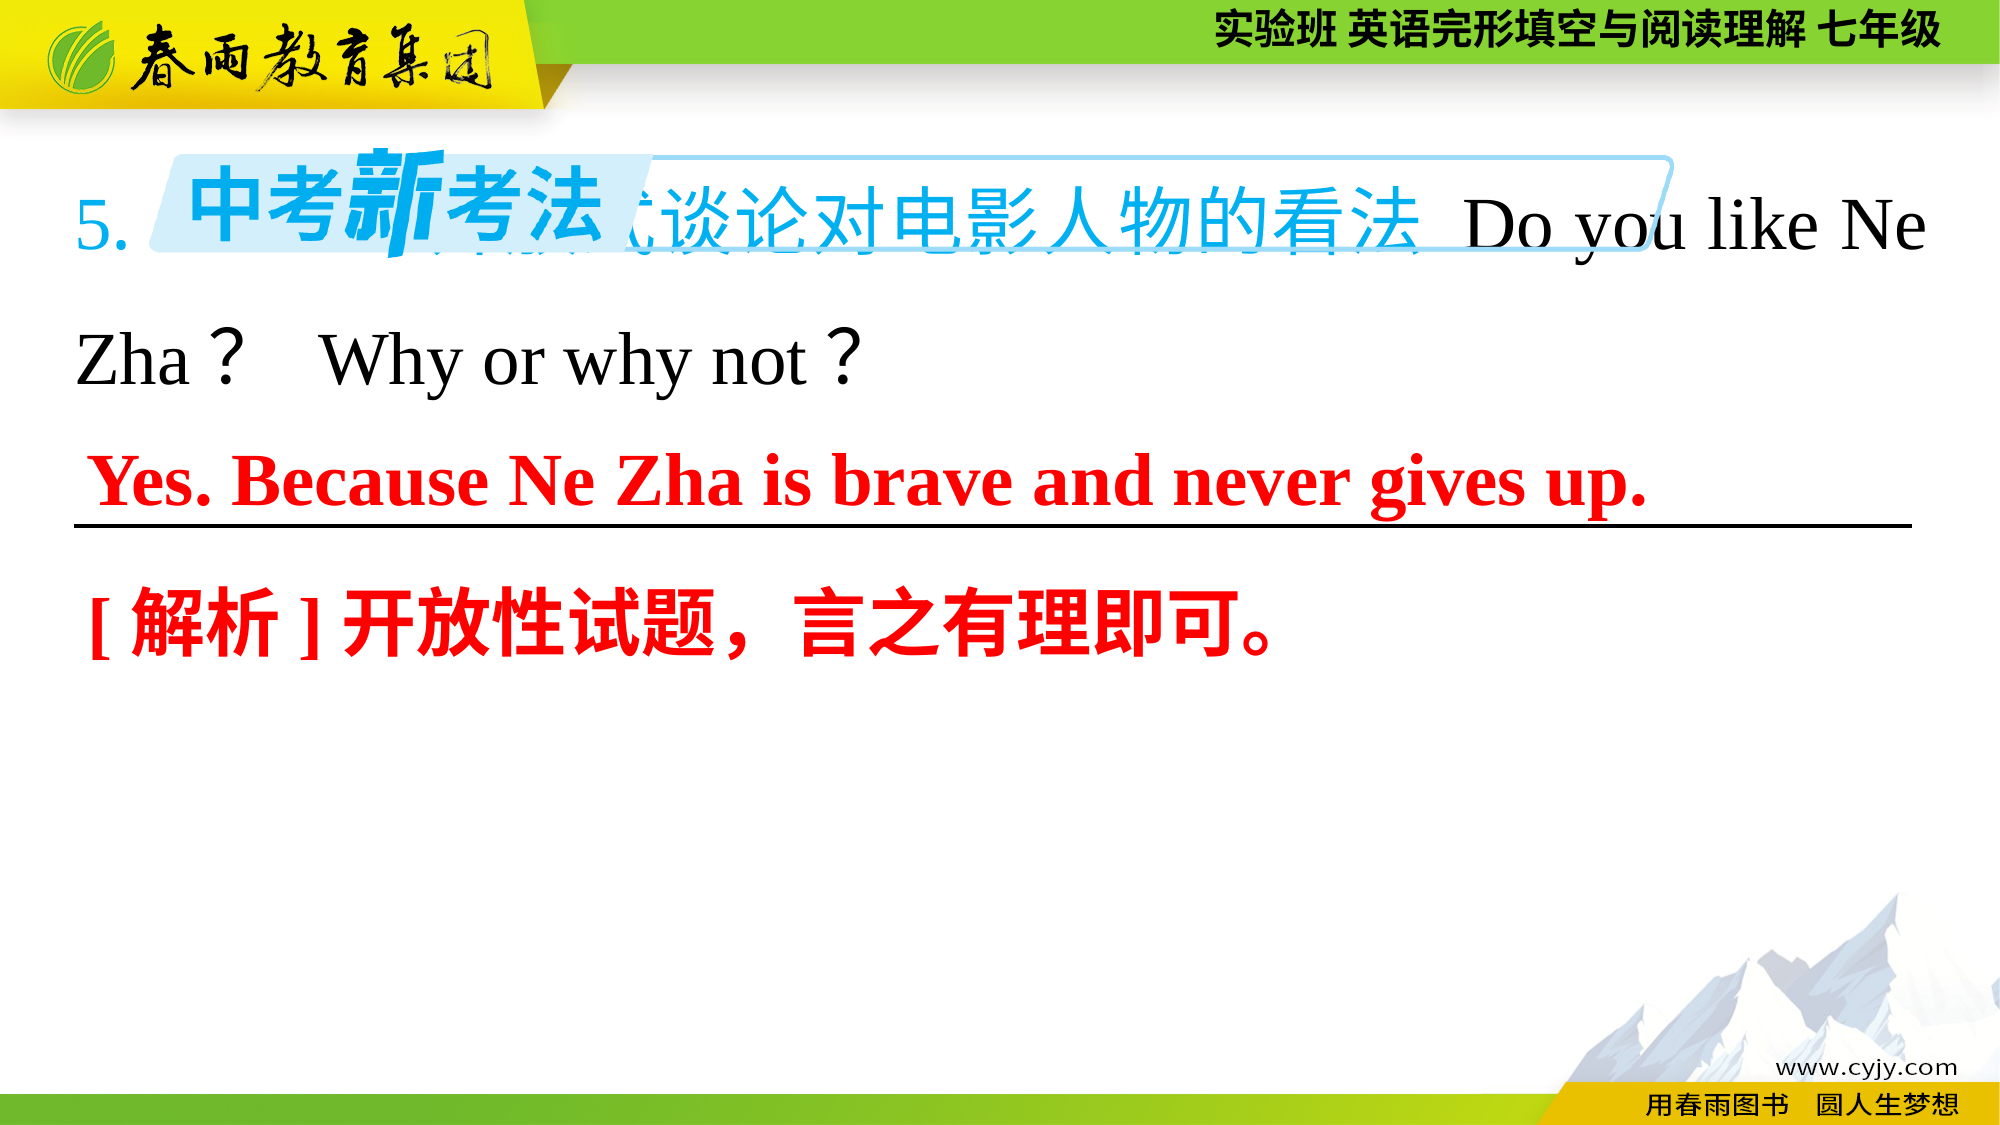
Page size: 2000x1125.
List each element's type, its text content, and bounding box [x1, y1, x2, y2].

picture [0, 0, 2000, 1125]
text_box [解析]开放性试题，言之有理即可。 [72, 522, 1898, 673]
text_box Yes. Because Ne Zha is brave and never gives up. [71, 377, 1899, 528]
list 5. 开放式谈论对电影人物的看法 Do you like Ne Zha？ Why or why not？ _________________________________________________ [59, 122, 1944, 547]
